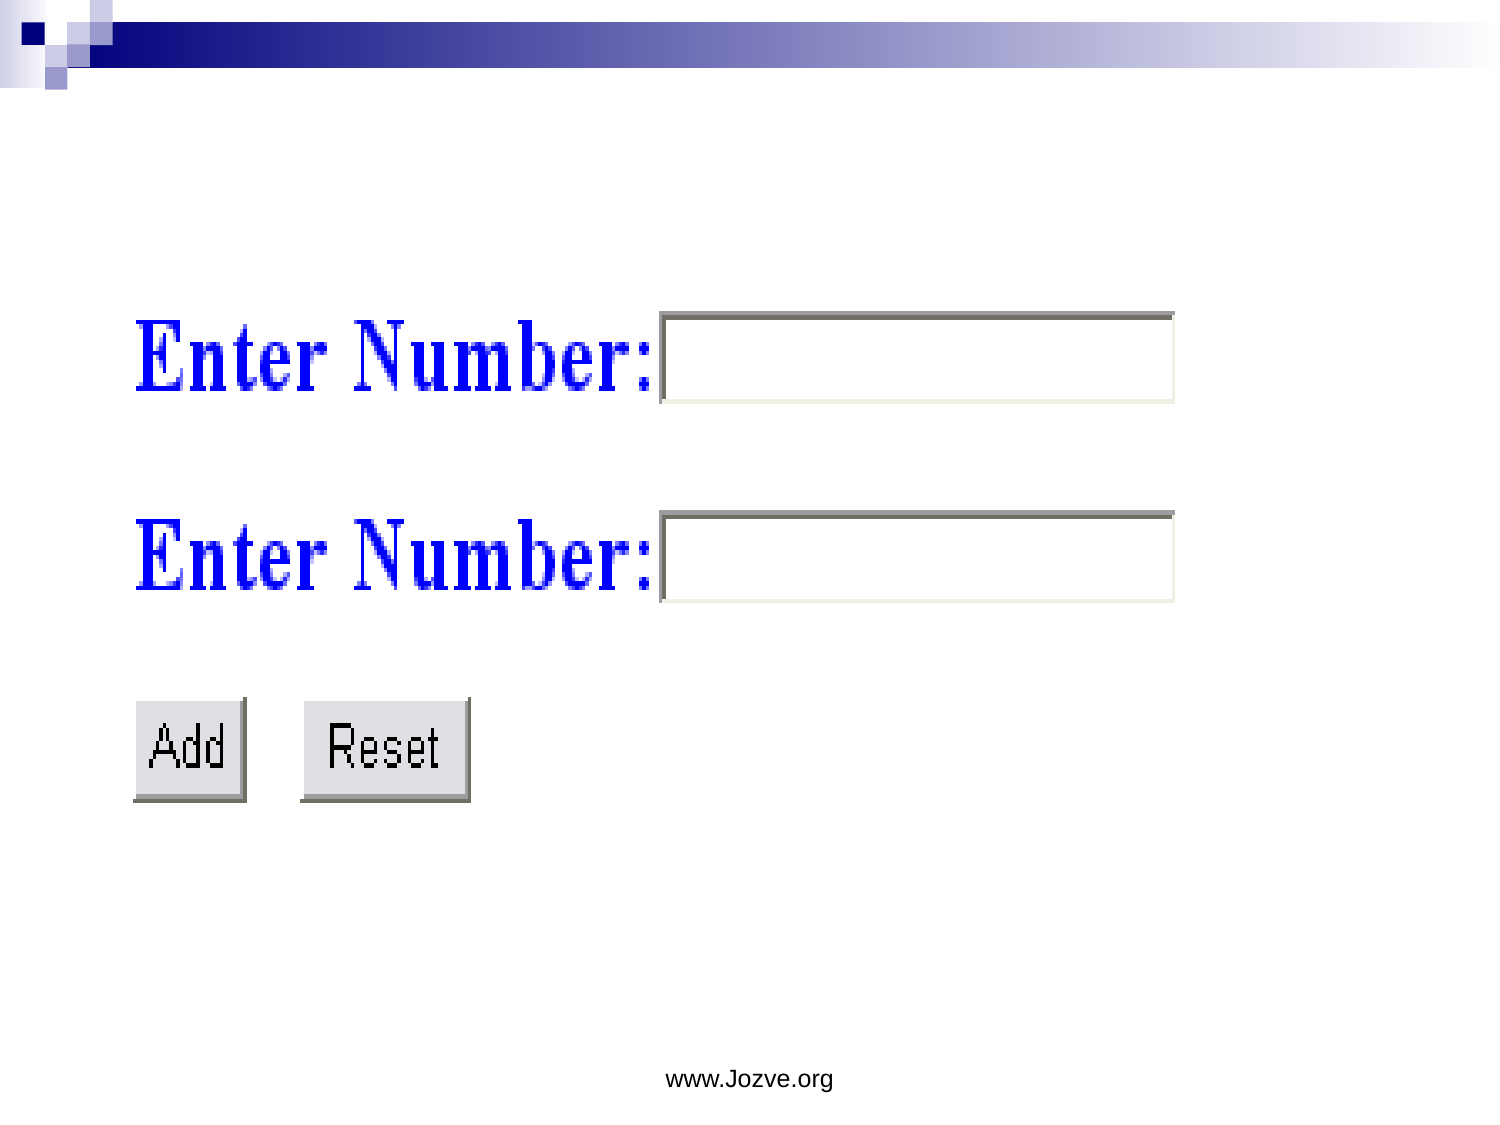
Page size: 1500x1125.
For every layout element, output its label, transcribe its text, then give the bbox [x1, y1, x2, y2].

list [123, 125, 1424, 1012]
footer www.Jozve.org [512, 1024, 988, 1101]
